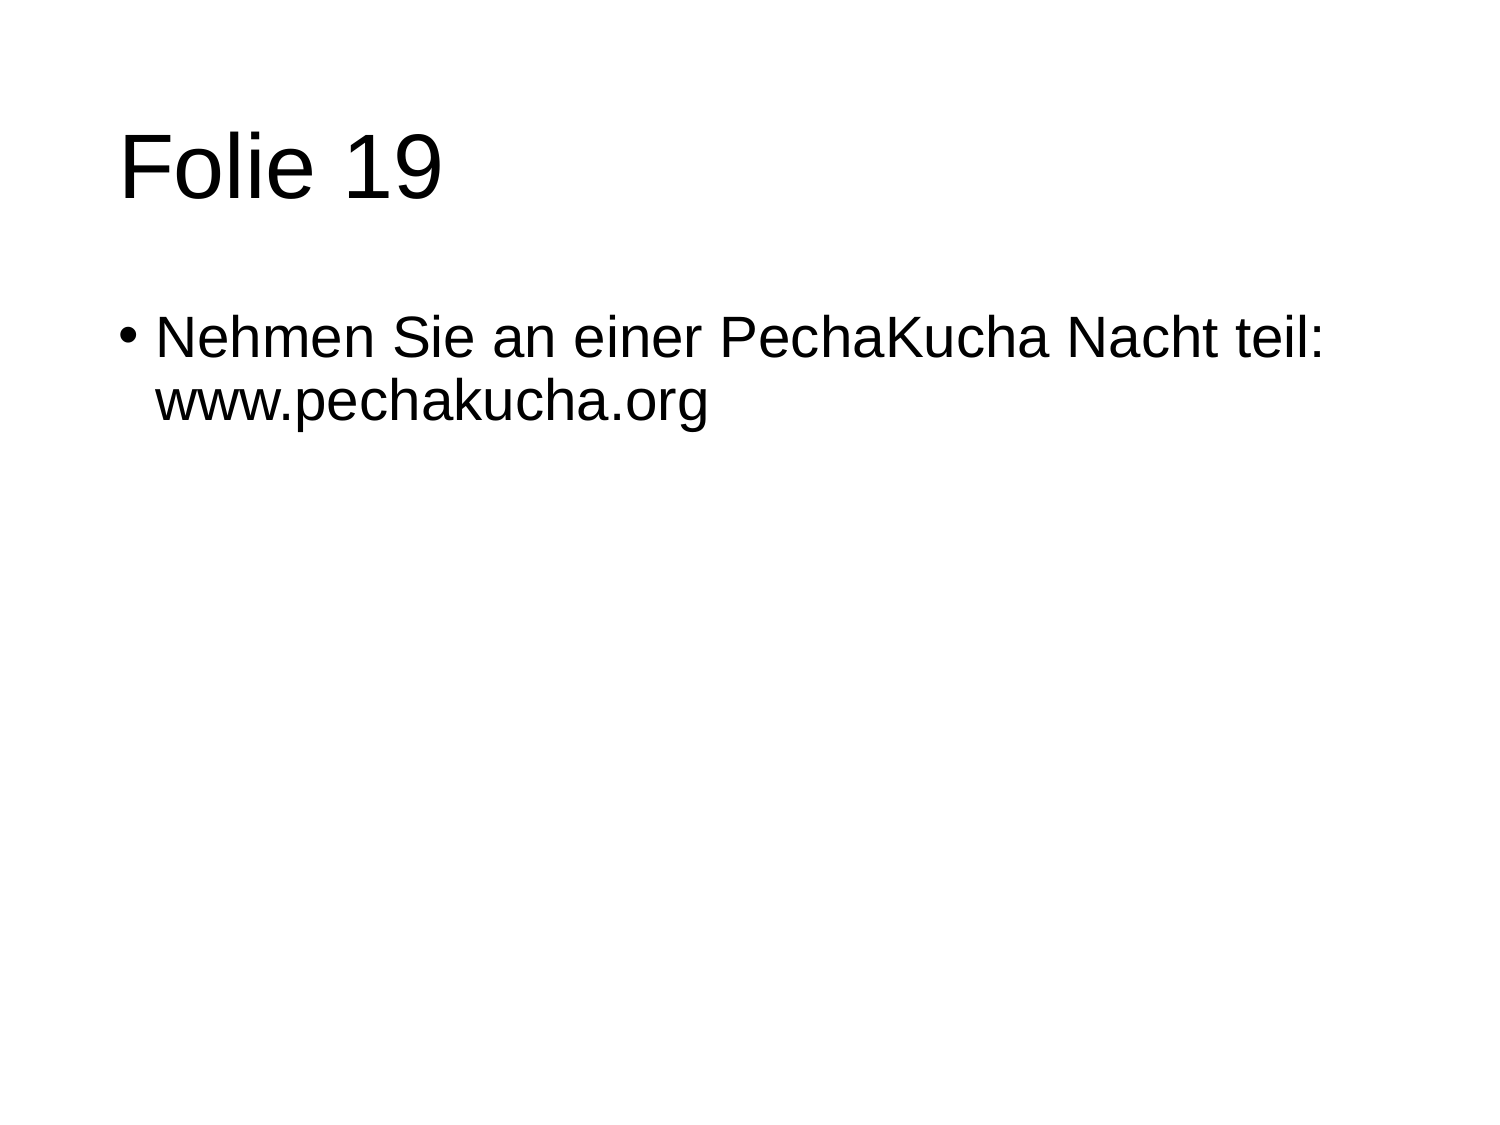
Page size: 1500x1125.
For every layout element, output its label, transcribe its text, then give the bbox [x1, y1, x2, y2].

list Nehmen Sie an einer PechaKucha Nacht teil: www.pechakucha.org [103, 299, 1397, 1014]
title Folie 19 [103, 59, 1397, 278]
